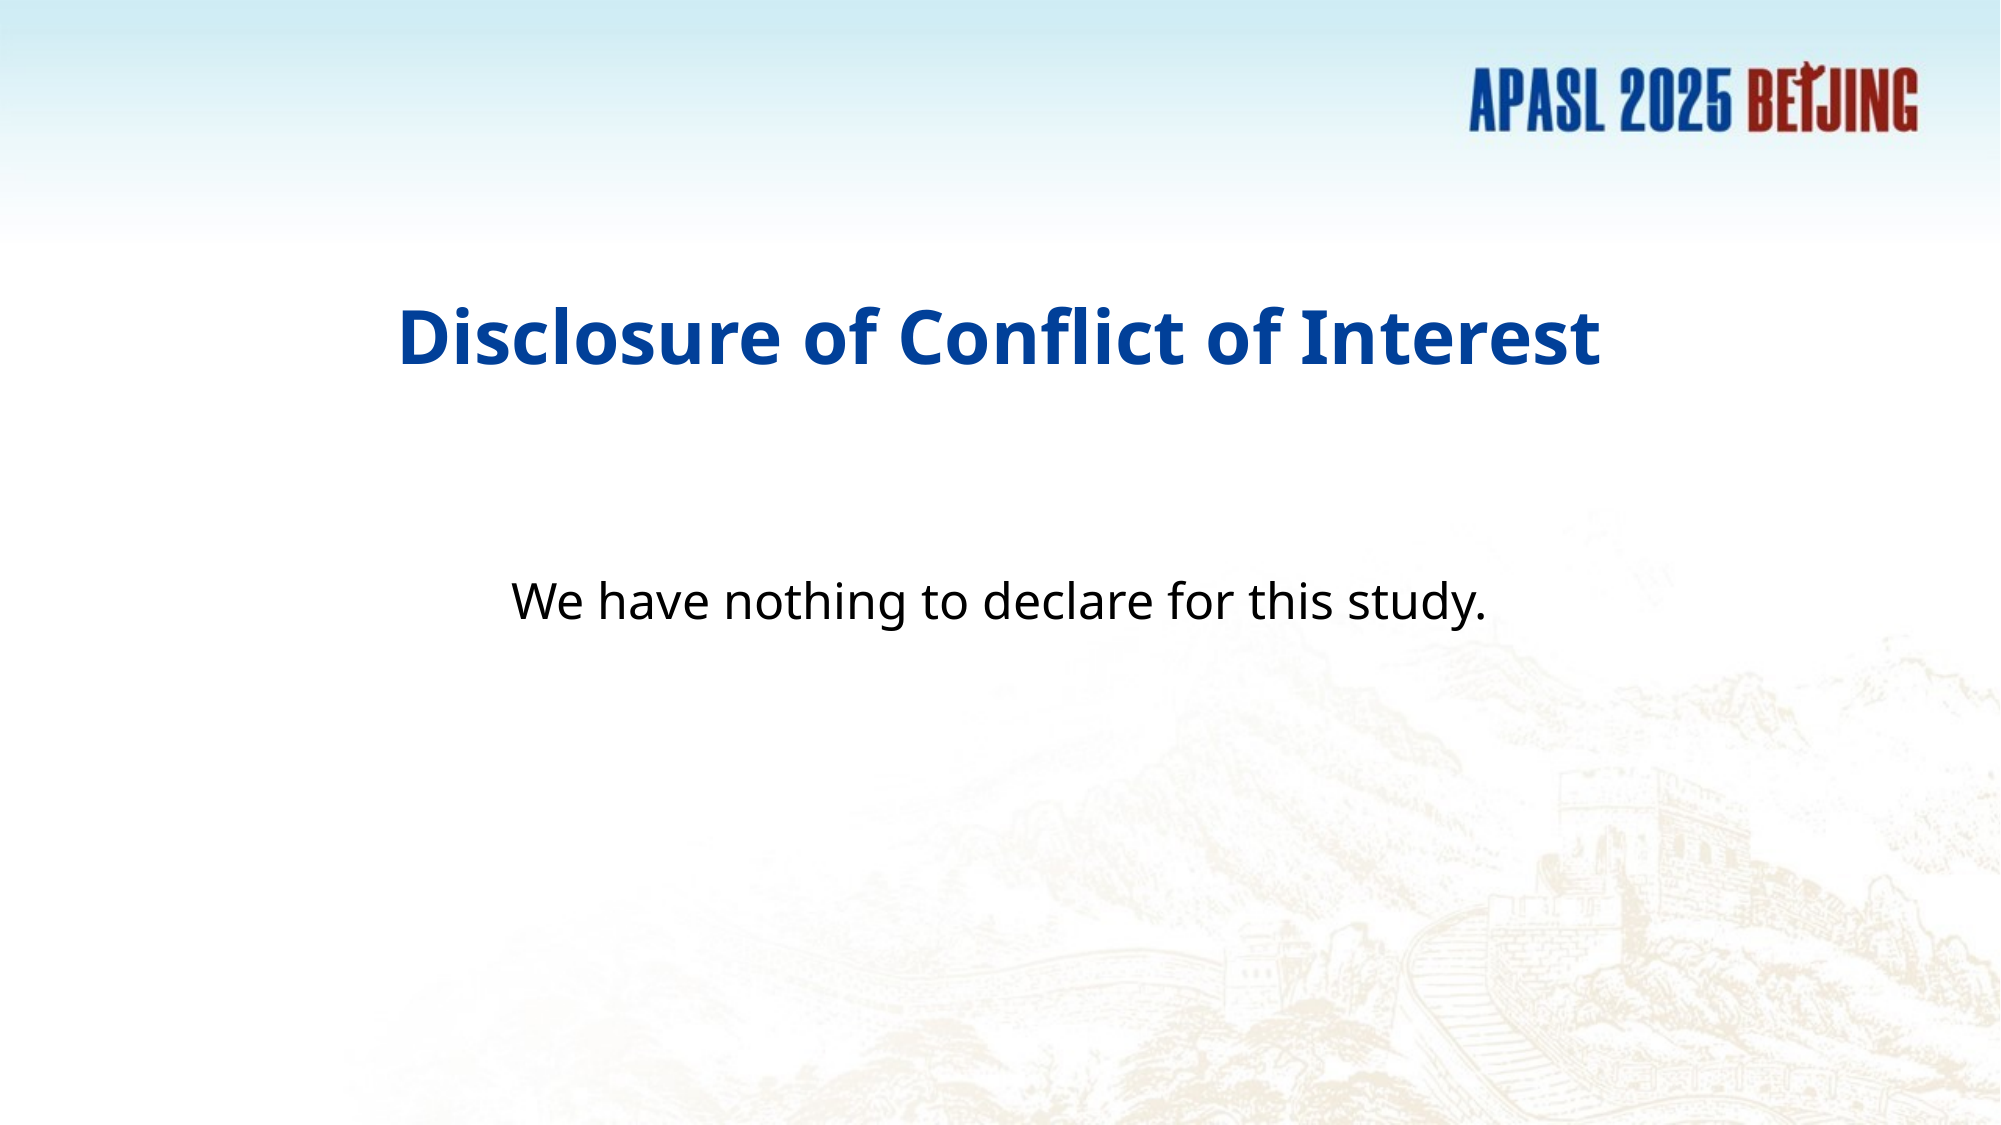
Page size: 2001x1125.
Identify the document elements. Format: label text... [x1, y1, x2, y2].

text_box We have nothing to declare for this study. [311, 562, 1689, 638]
picture [0, 0, 2001, 1125]
text_box Disclosure of Conflict of Interest [317, 282, 1683, 388]
